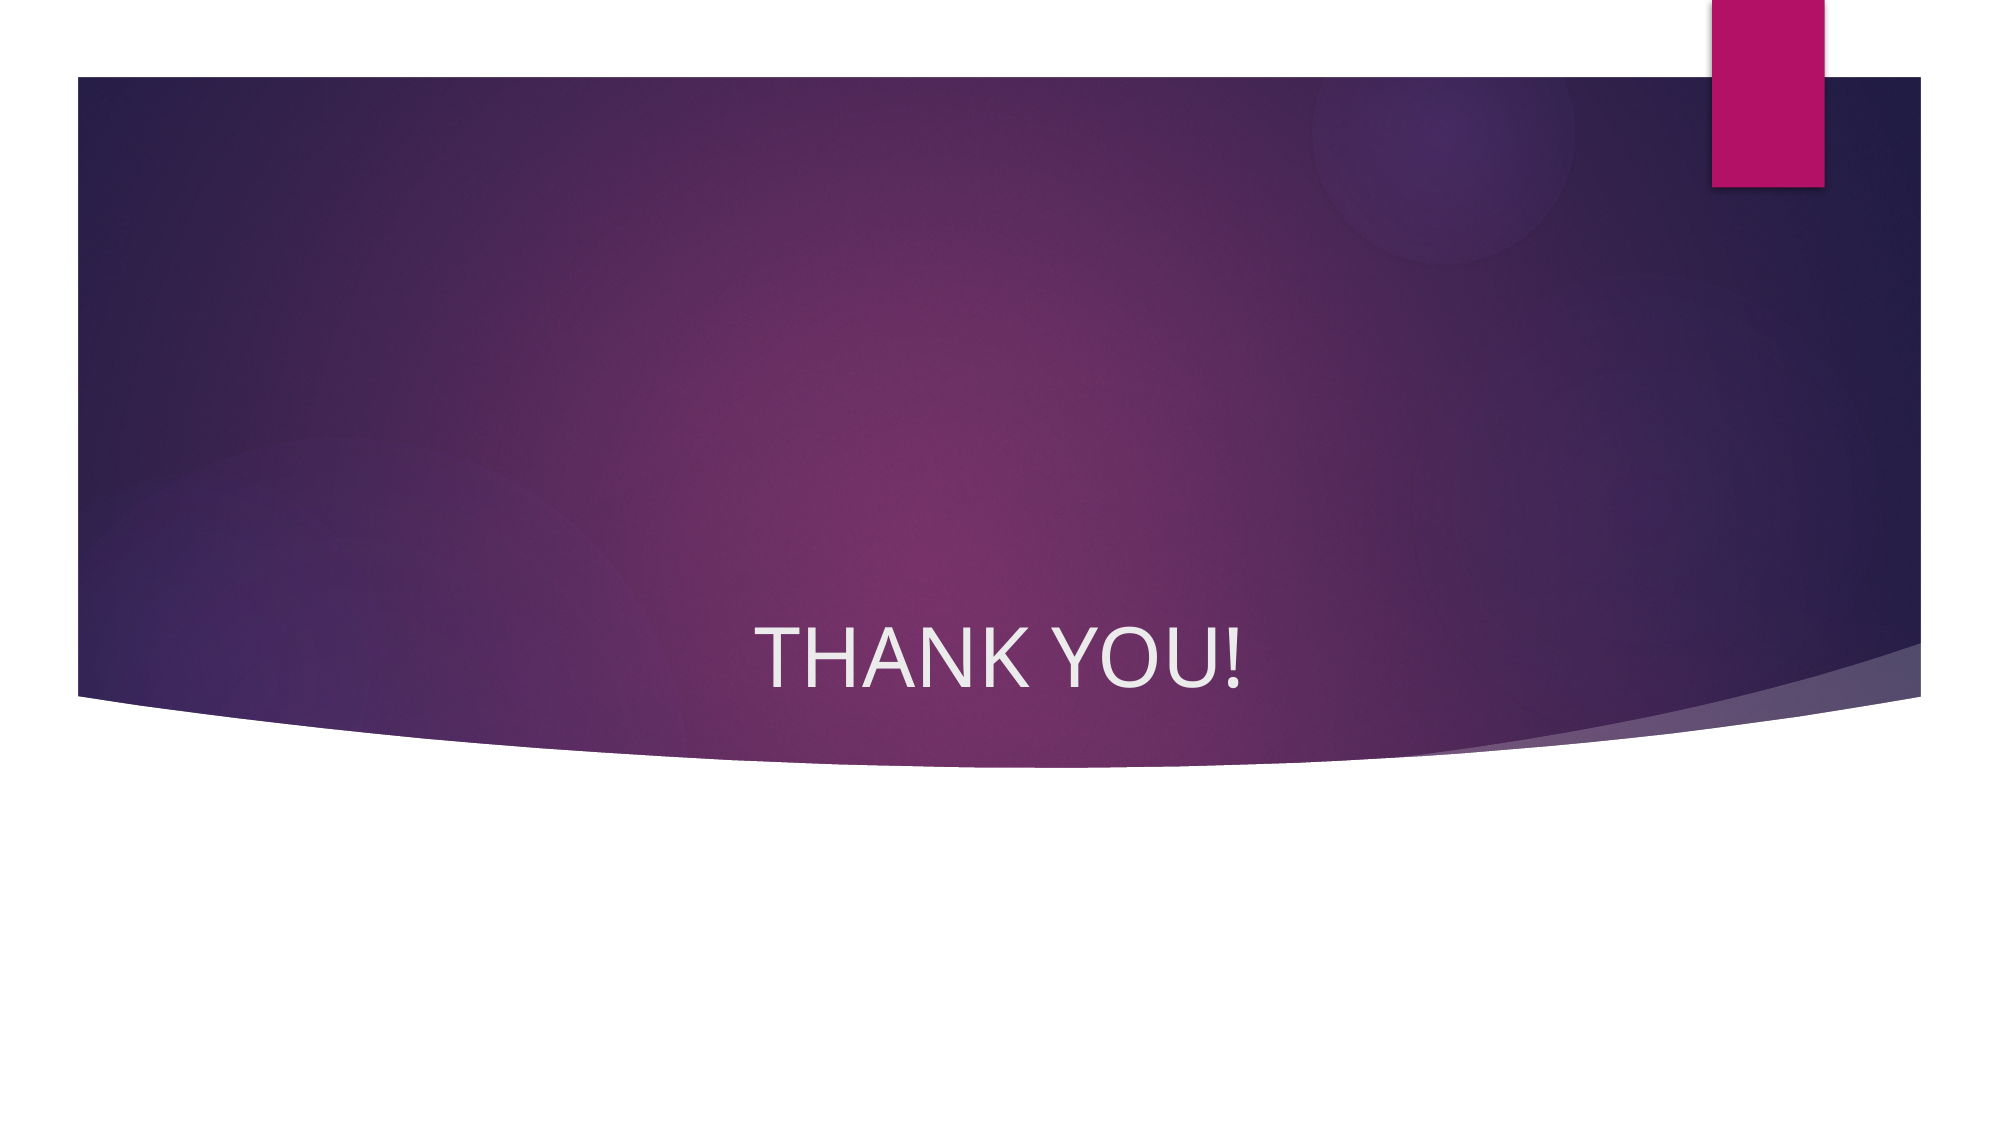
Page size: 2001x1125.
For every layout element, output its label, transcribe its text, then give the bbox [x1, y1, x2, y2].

title THANK YOU! [276, 413, 1724, 712]
